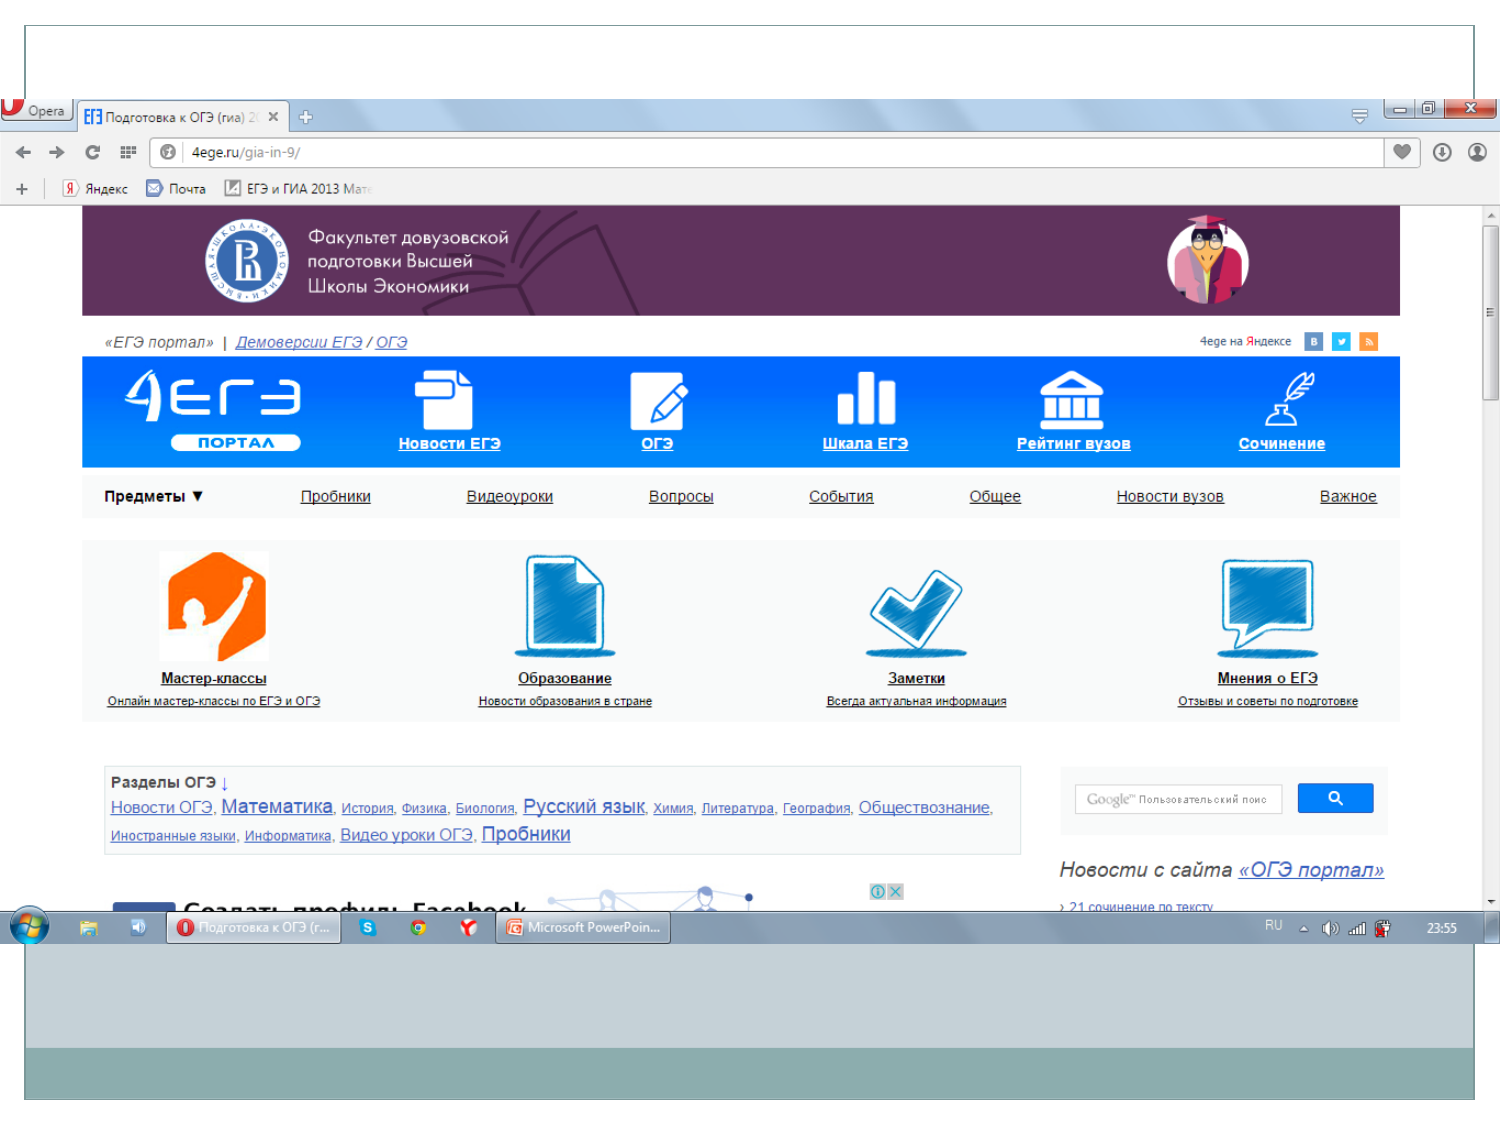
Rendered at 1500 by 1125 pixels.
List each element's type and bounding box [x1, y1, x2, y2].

picture [0, 99, 1500, 944]
